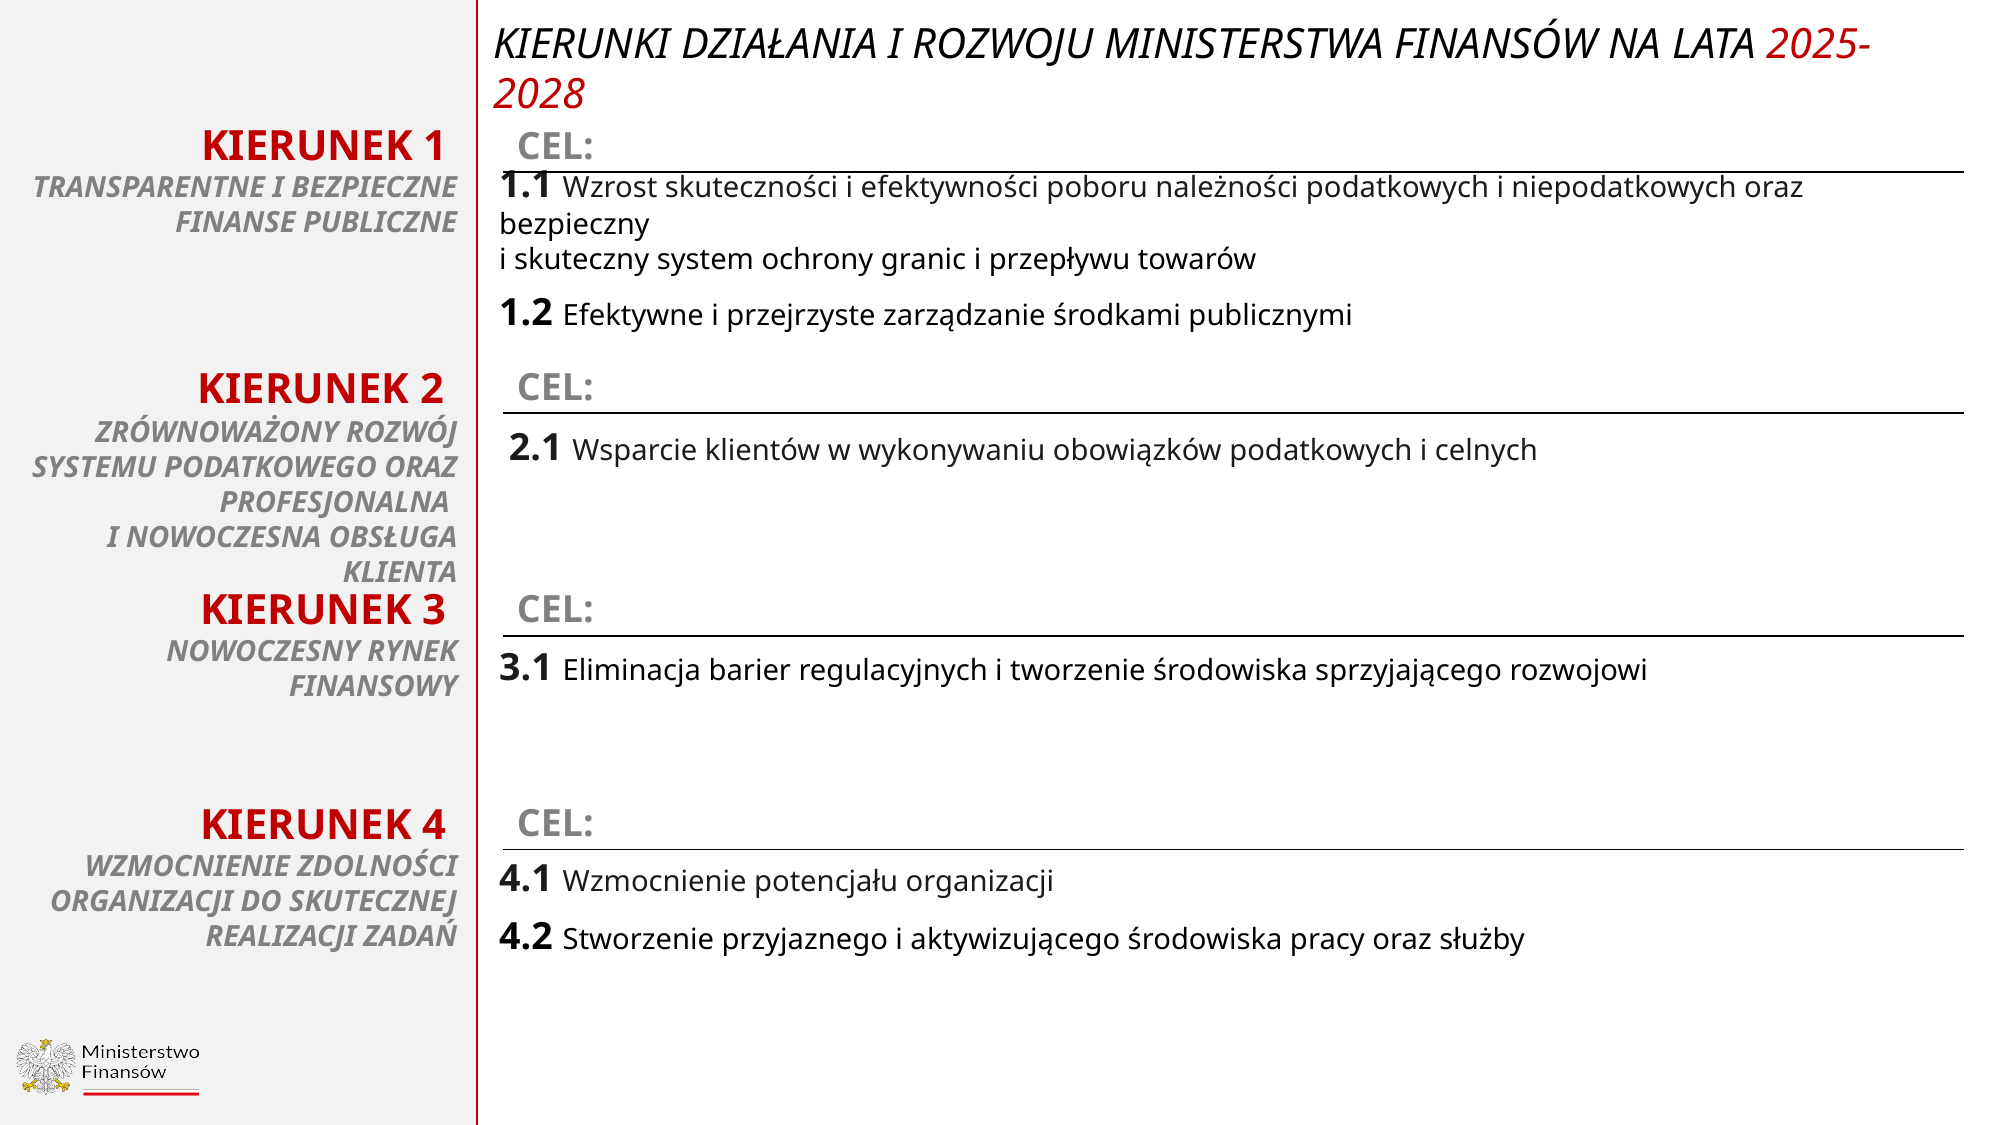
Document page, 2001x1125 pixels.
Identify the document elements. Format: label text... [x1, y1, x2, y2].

text_box 4.1 Wzmocnienie potencjału organizacji 4.2 Stworzenie przyjaznego i aktywizującego środowiska pracy oraz służby [483, 847, 1846, 964]
table_header cel: [503, 576, 1964, 635]
table_header cel: [503, 113, 1964, 171]
table_header cel: [503, 354, 1964, 412]
text_box 2.1 Wsparcie klientów w wykonywaniu obowiązków podatkowych i celnych [483, 412, 1857, 479]
table_header cel: [503, 790, 1964, 849]
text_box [0, 0, 479, 1125]
text_box 1.1 Wzrost skuteczności i efektywności poboru należności podatkowych i niepodatkowych oraz bezpieczny i skuteczny system ochrony granic i przepływu towarów 1.2 Efektywne i przejrzyste zarządzanie środkami publicznymi [483, 171, 1904, 322]
picture [0, 1025, 214, 1109]
text_box 3.1 Eliminacja barier regulacyjnych i tworzenie środowiska sprzyjającego rozwojowi [483, 635, 1903, 696]
text_box Kierunki działania i rozwoju Ministerstwa Finansów na lata 2025-2028 [479, 9, 1946, 125]
